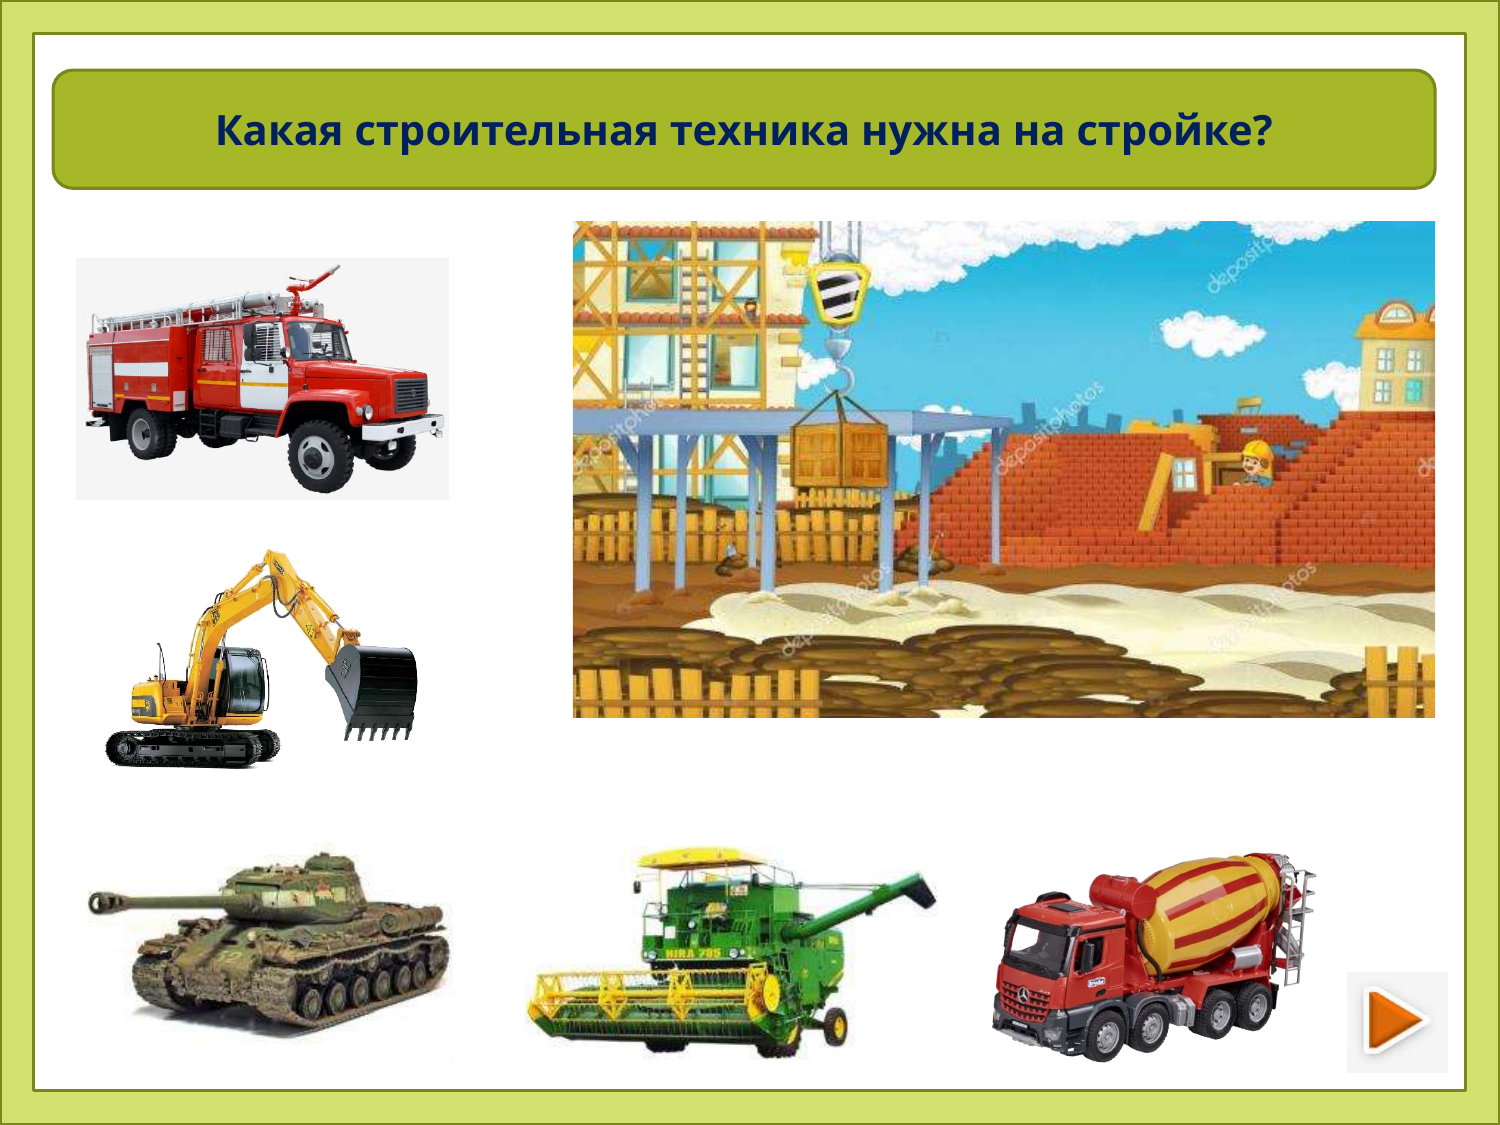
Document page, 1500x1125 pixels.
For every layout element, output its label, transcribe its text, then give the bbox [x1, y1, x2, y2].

picture [1347, 972, 1448, 1073]
picture [76, 257, 449, 500]
text_box Какая строительная техника нужна на стройке? [51, 68, 1437, 190]
picture [979, 822, 1326, 1086]
picture [525, 823, 940, 1079]
picture [101, 538, 423, 783]
picture [52, 784, 484, 1071]
picture [572, 221, 1436, 718]
